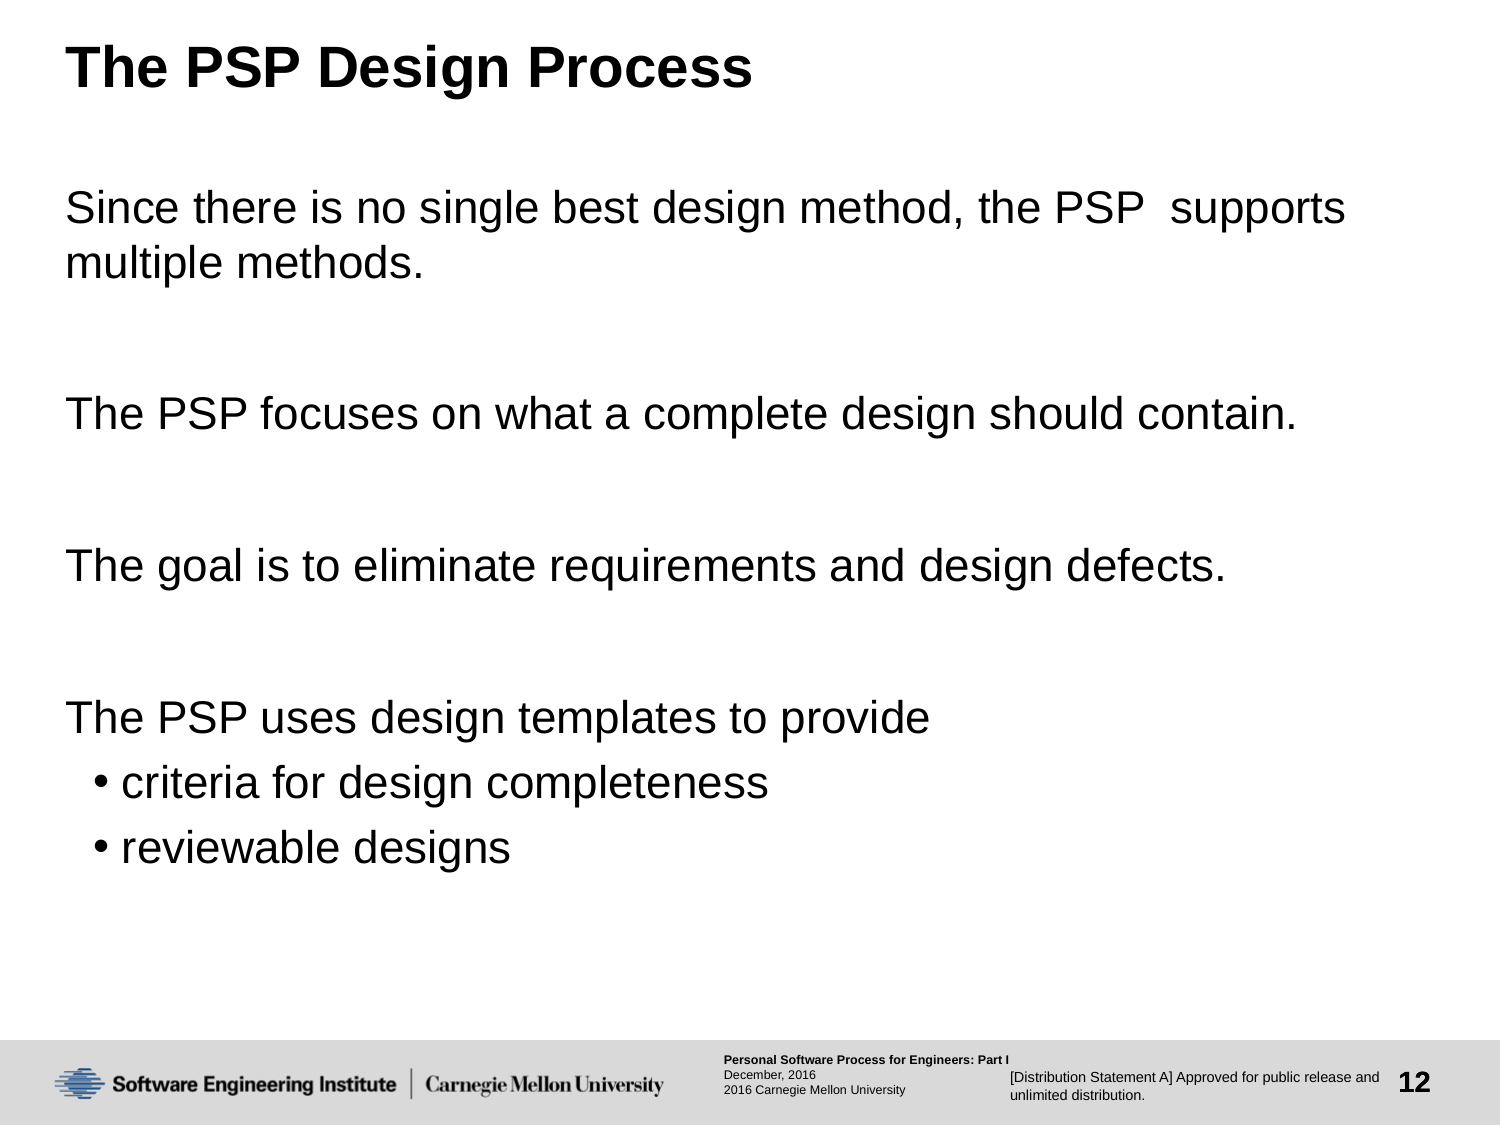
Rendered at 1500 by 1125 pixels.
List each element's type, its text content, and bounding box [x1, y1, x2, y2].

title The PSP Design Process [65, 37, 1313, 148]
picture [46, 1061, 673, 1104]
list Since there is no single best design method, the PSP supports multiple methods. The PSP focuses on what a complete design should contain. The goal is to eliminate requirements and design defects. The PSP uses design templates to provide criteria for design completeness reviewable designs [65, 177, 1431, 1000]
